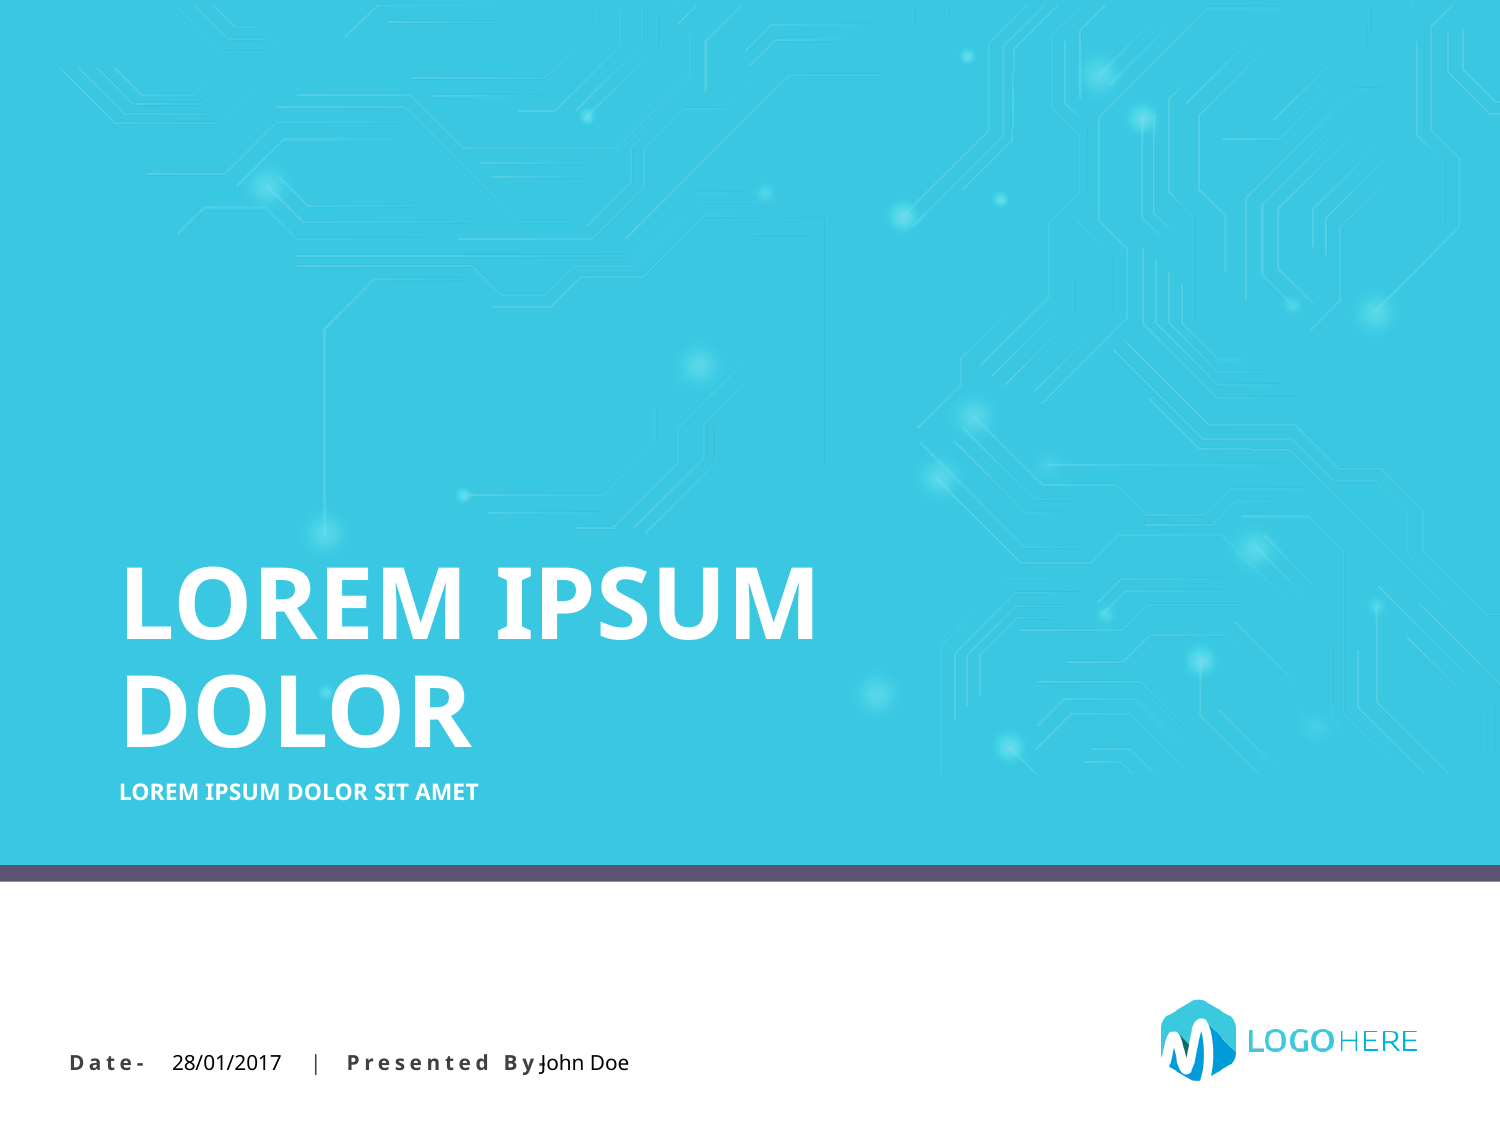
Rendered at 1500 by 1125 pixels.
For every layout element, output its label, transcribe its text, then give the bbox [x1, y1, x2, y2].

list John Doe [525, 1044, 833, 1083]
title LOREM IPSUM DOLOR [103, 549, 1133, 773]
picture [1161, 999, 1417, 1081]
list LOREM IPSUM DOLOR SIT AMET [103, 773, 682, 832]
list 28/01/2017 [157, 1044, 311, 1083]
